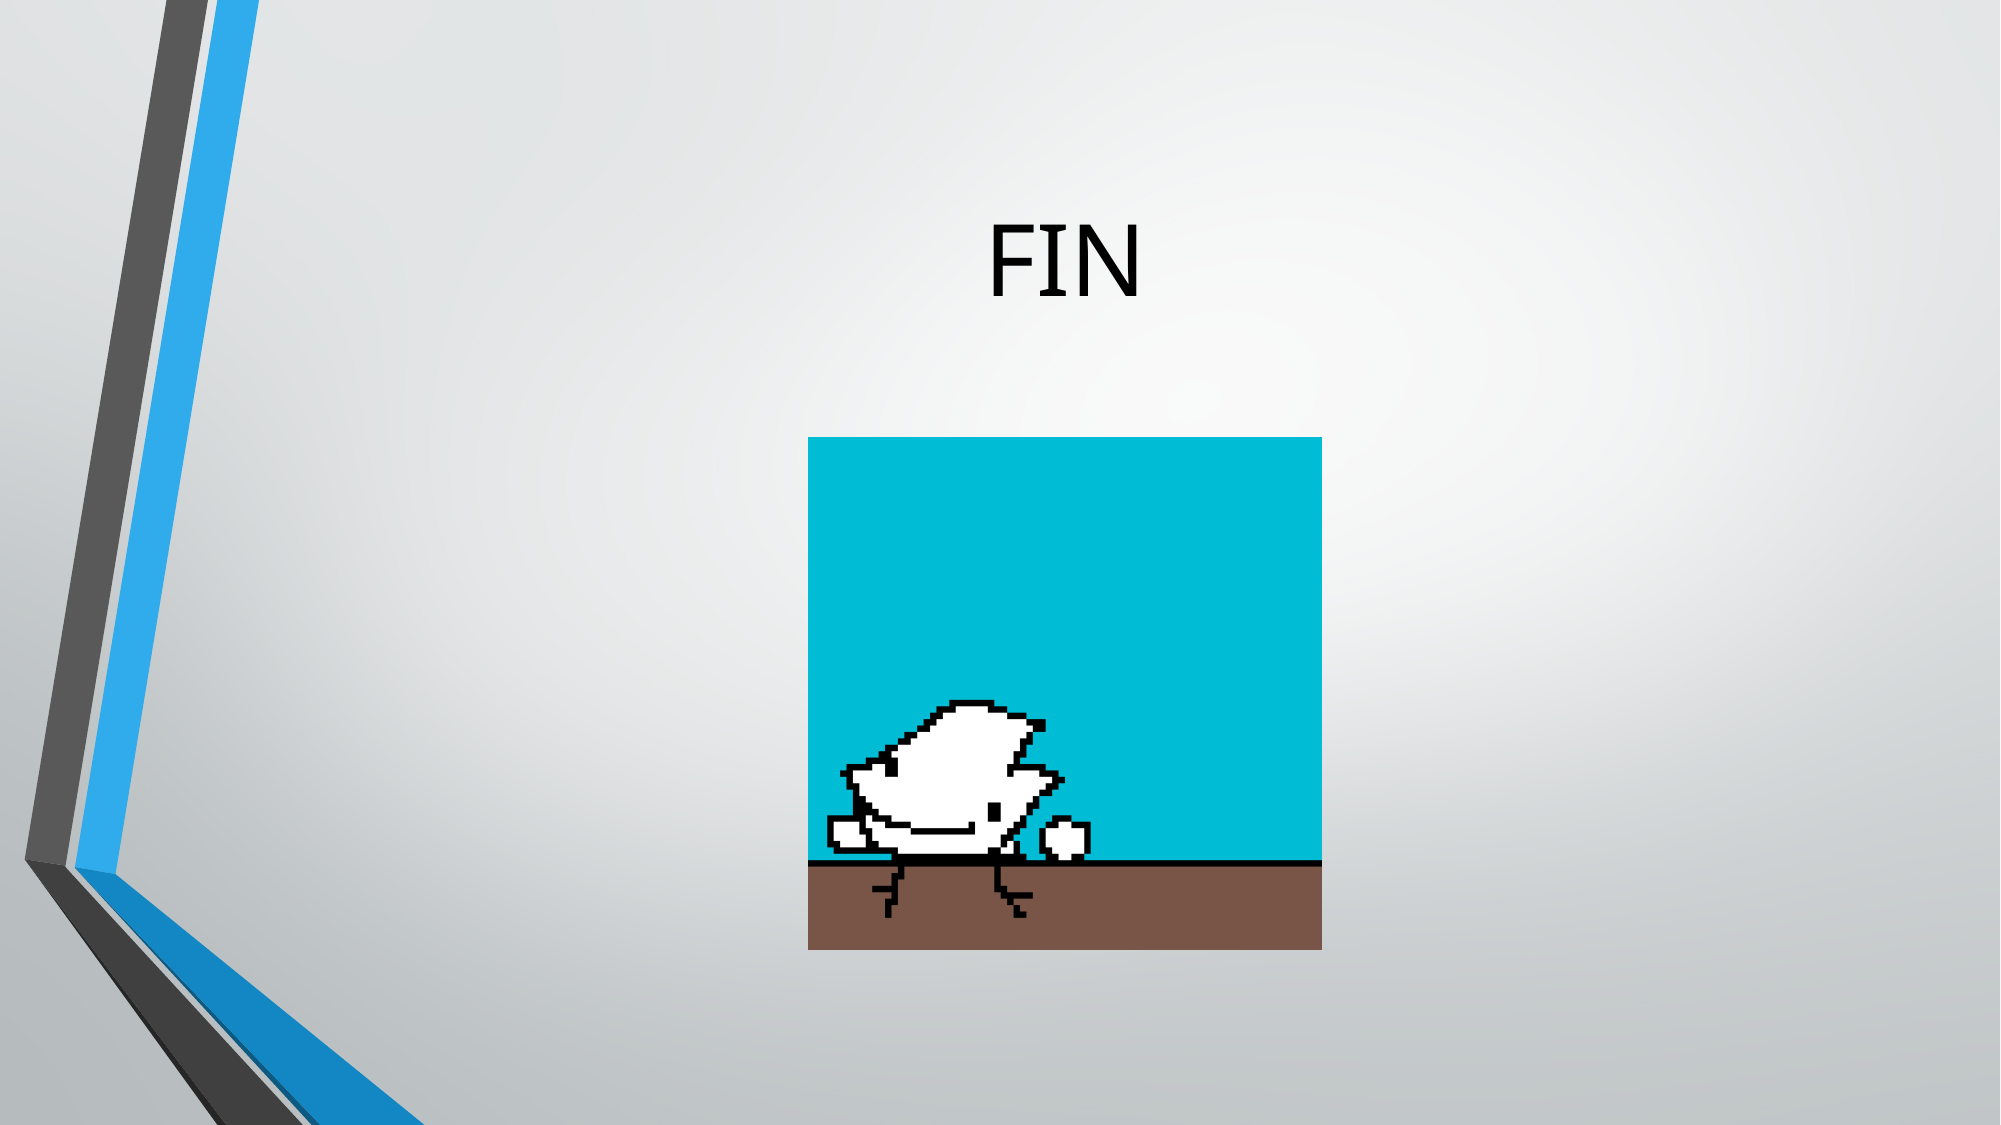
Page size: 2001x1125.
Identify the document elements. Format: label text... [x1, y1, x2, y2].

title FIN [243, 112, 1887, 400]
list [808, 437, 1322, 951]
